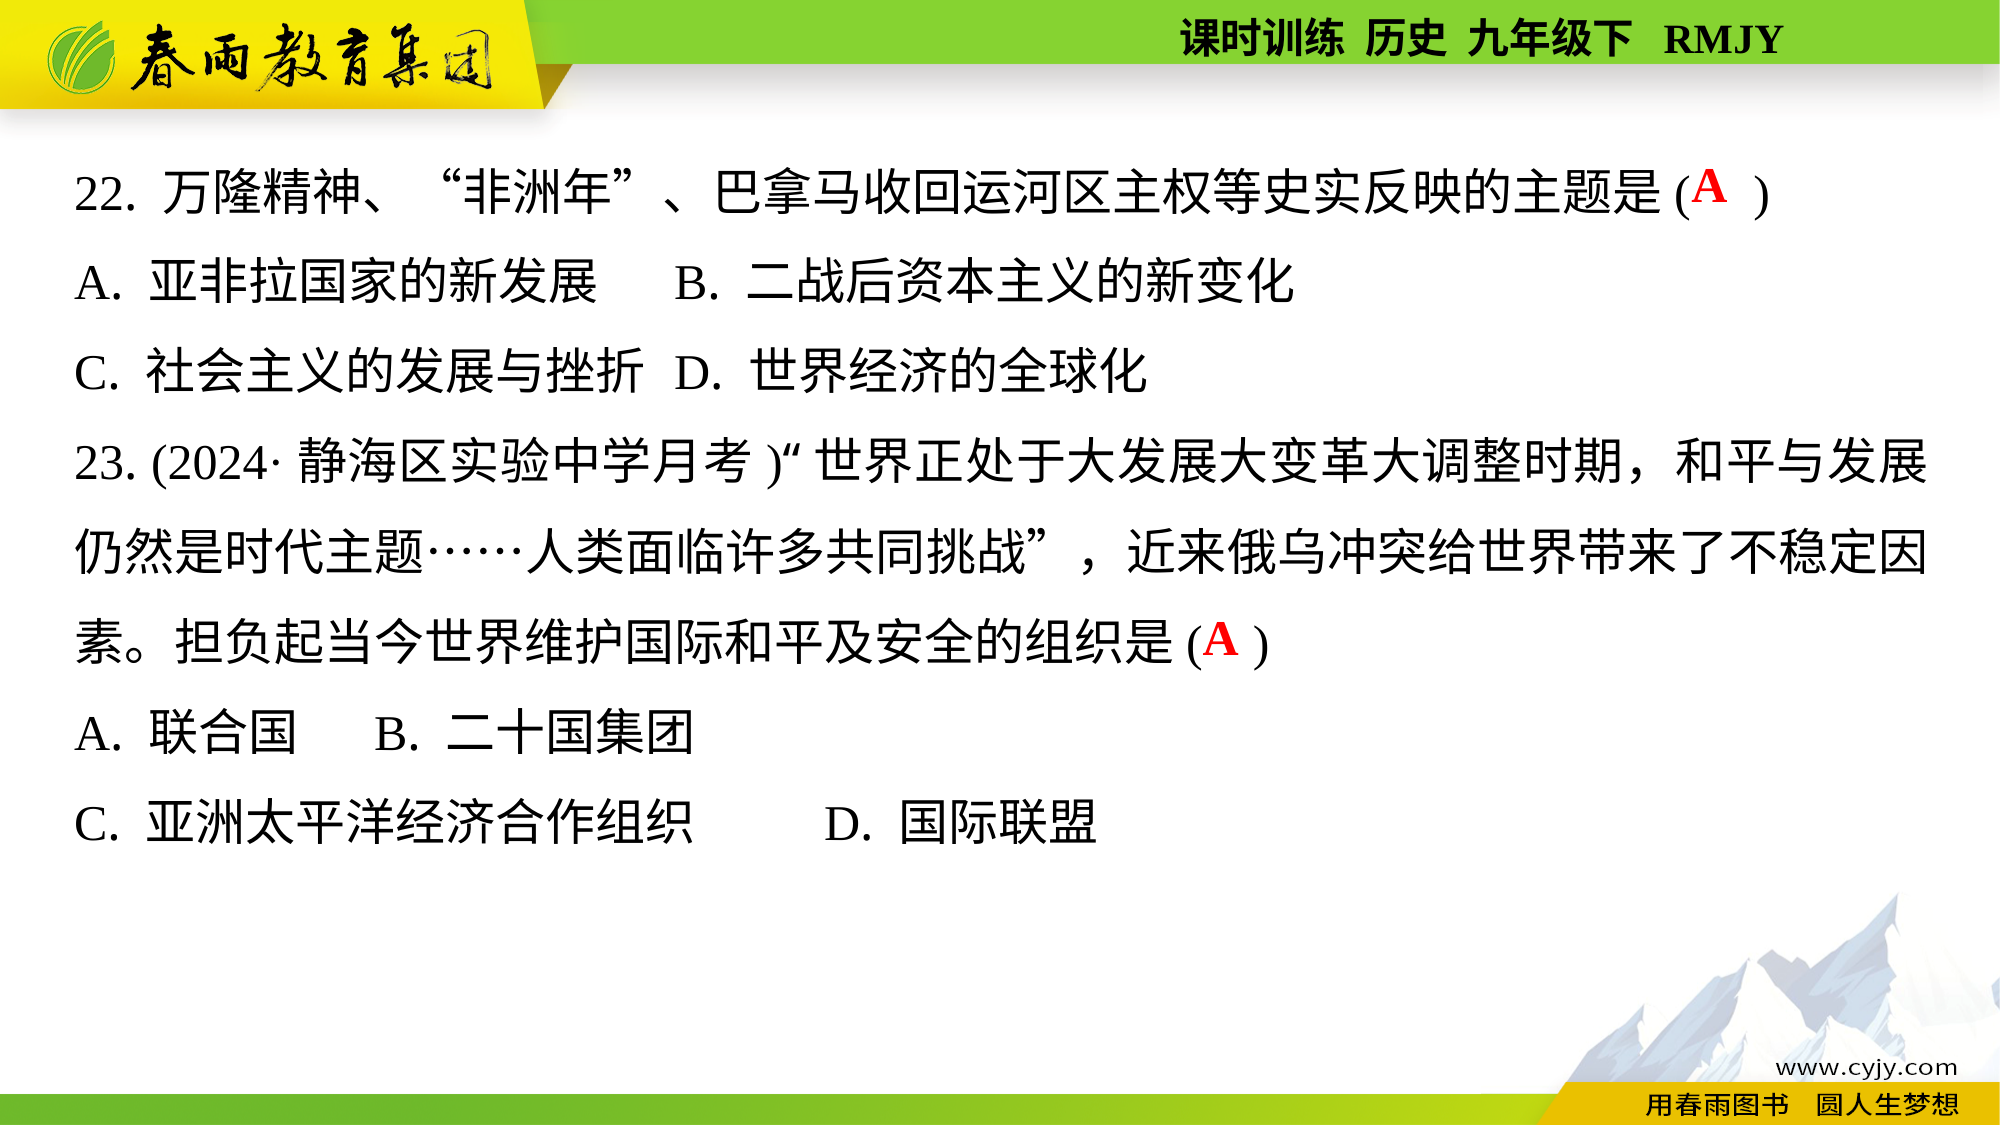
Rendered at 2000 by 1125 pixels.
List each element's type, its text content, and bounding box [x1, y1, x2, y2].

text_box A [1676, 145, 1743, 221]
picture [0, 0, 2000, 1125]
text_box A [1187, 597, 1254, 673]
list 22. 万隆精神、“非洲年”、巴拿马收回运河区主权等史实反映的主题是( ) A. 亚非拉国家的新发展 B. 二战后资本主义的新变化 C. 社会主义的发展与挫折 D. 世界经济的全球化 23. (2024·静海区实验中学月考)“世界正处于大发展大变革大调整时期，和平与发展仍然是时代主题……人类面临许多共同挑战”，近来俄乌冲突给世界带来了不稳定因素。担负起当今世界维护国际和平及安全的组织是( ) A. 联合国 B. 二十国集团 C. 亚洲太平洋经济合作组织 D. 国际联盟 [59, 122, 1944, 865]
